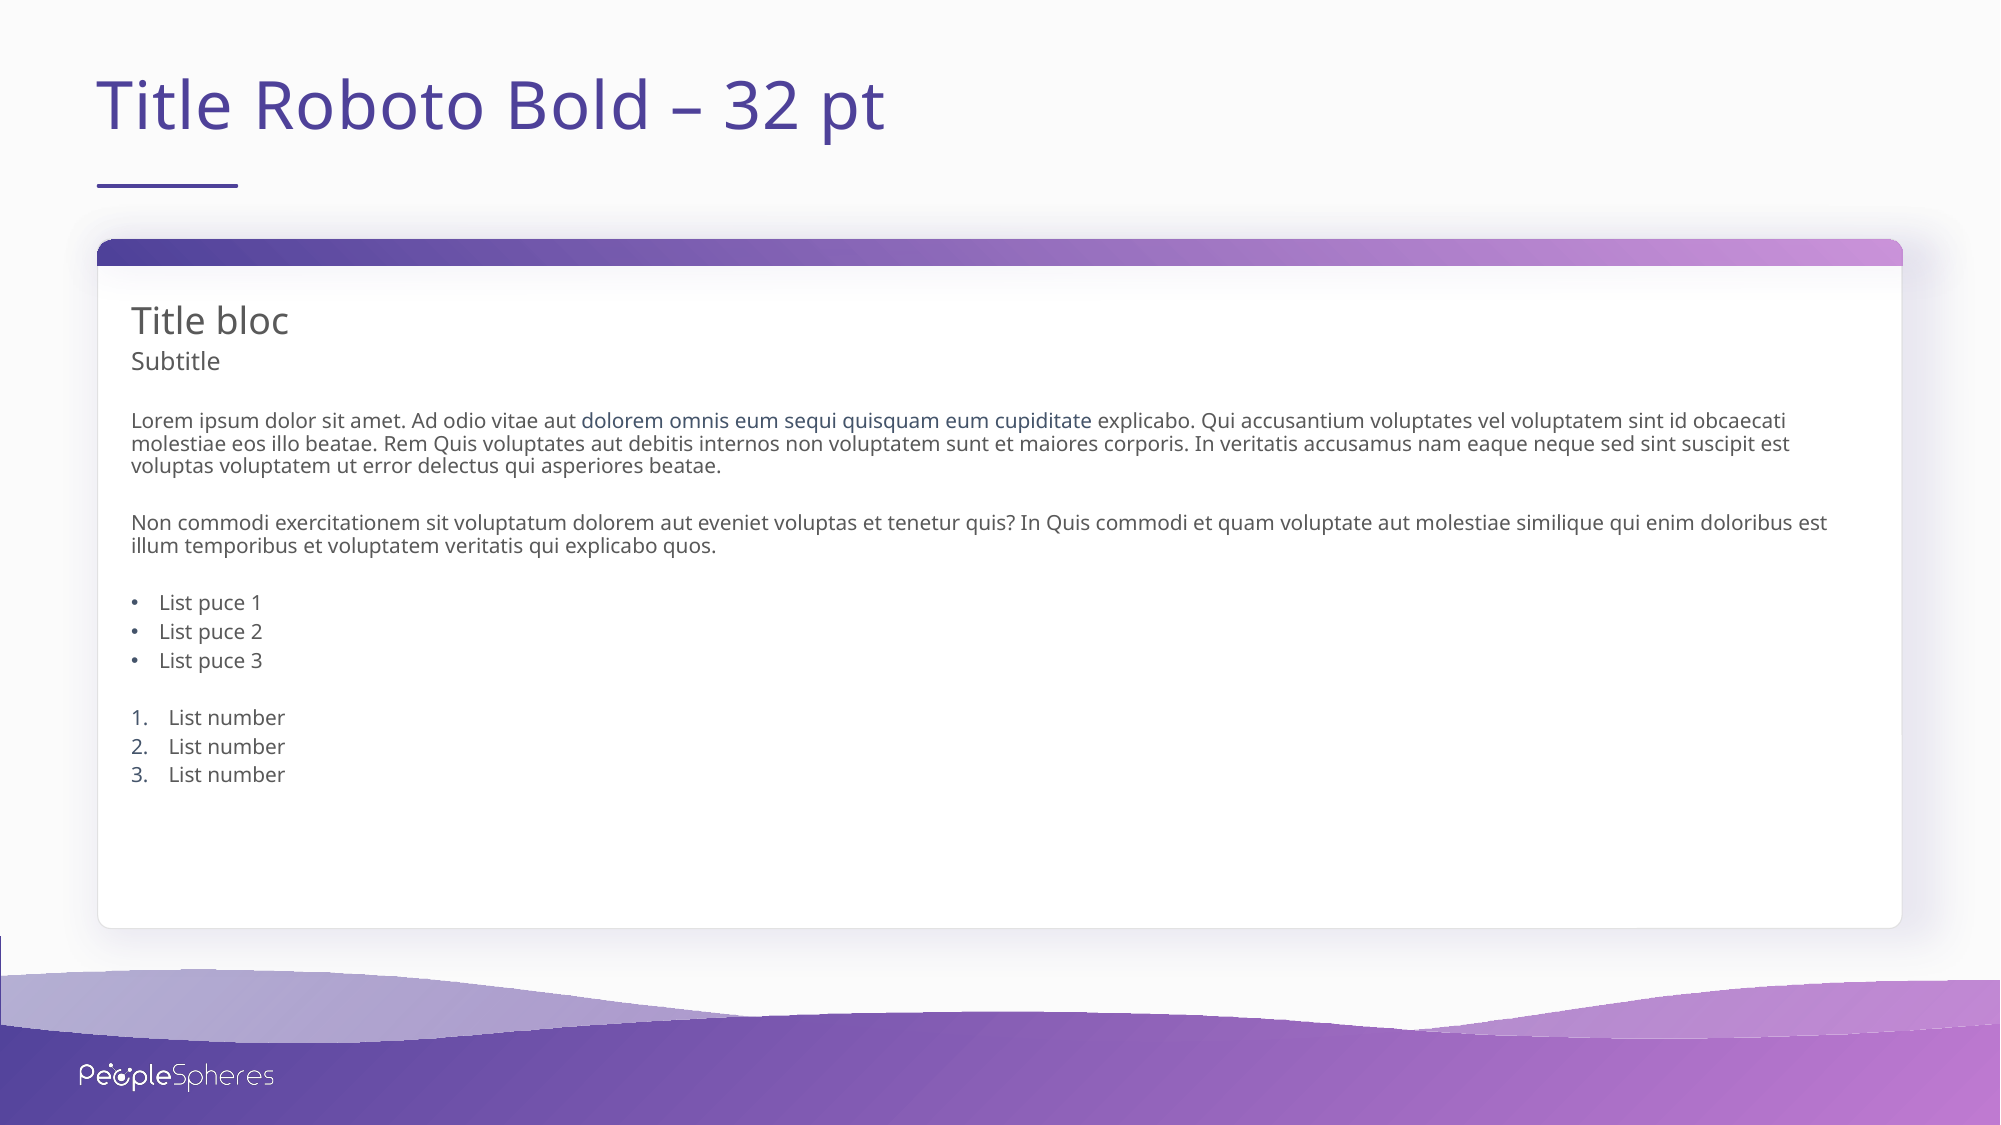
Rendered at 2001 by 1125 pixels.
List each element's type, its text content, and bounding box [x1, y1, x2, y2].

text_box [97, 239, 1903, 266]
text_box Title bloc Subtitle Lorem ipsum dolor sit amet. Ad odio vitae aut dolorem omnis eum sequi quisquam eum cupiditate explicabo. Qui accusantium voluptates vel voluptatem sint id obcaecati molestiae eos illo beatae. Rem Quis voluptates aut debitis internos non voluptatem sunt et maiores corporis. In veritatis accusamus nam eaque neque sed sint suscipit est voluptas voluptatem ut error delectus qui asperiores beatae. Non commodi exercitationem sit voluptatum dolorem aut eveniet voluptas et tenetur quis? In Quis commodi et quam voluptate aut molestiae similique qui enim doloribus est illum temporibus et voluptatem veritatis qui explicabo quos. List puce 1 List puce 2 List puce 3 List number List number List number [97, 266, 1903, 929]
title Title Roboto Bold – 32 pt [96, 71, 1595, 157]
picture [79, 1063, 274, 1093]
